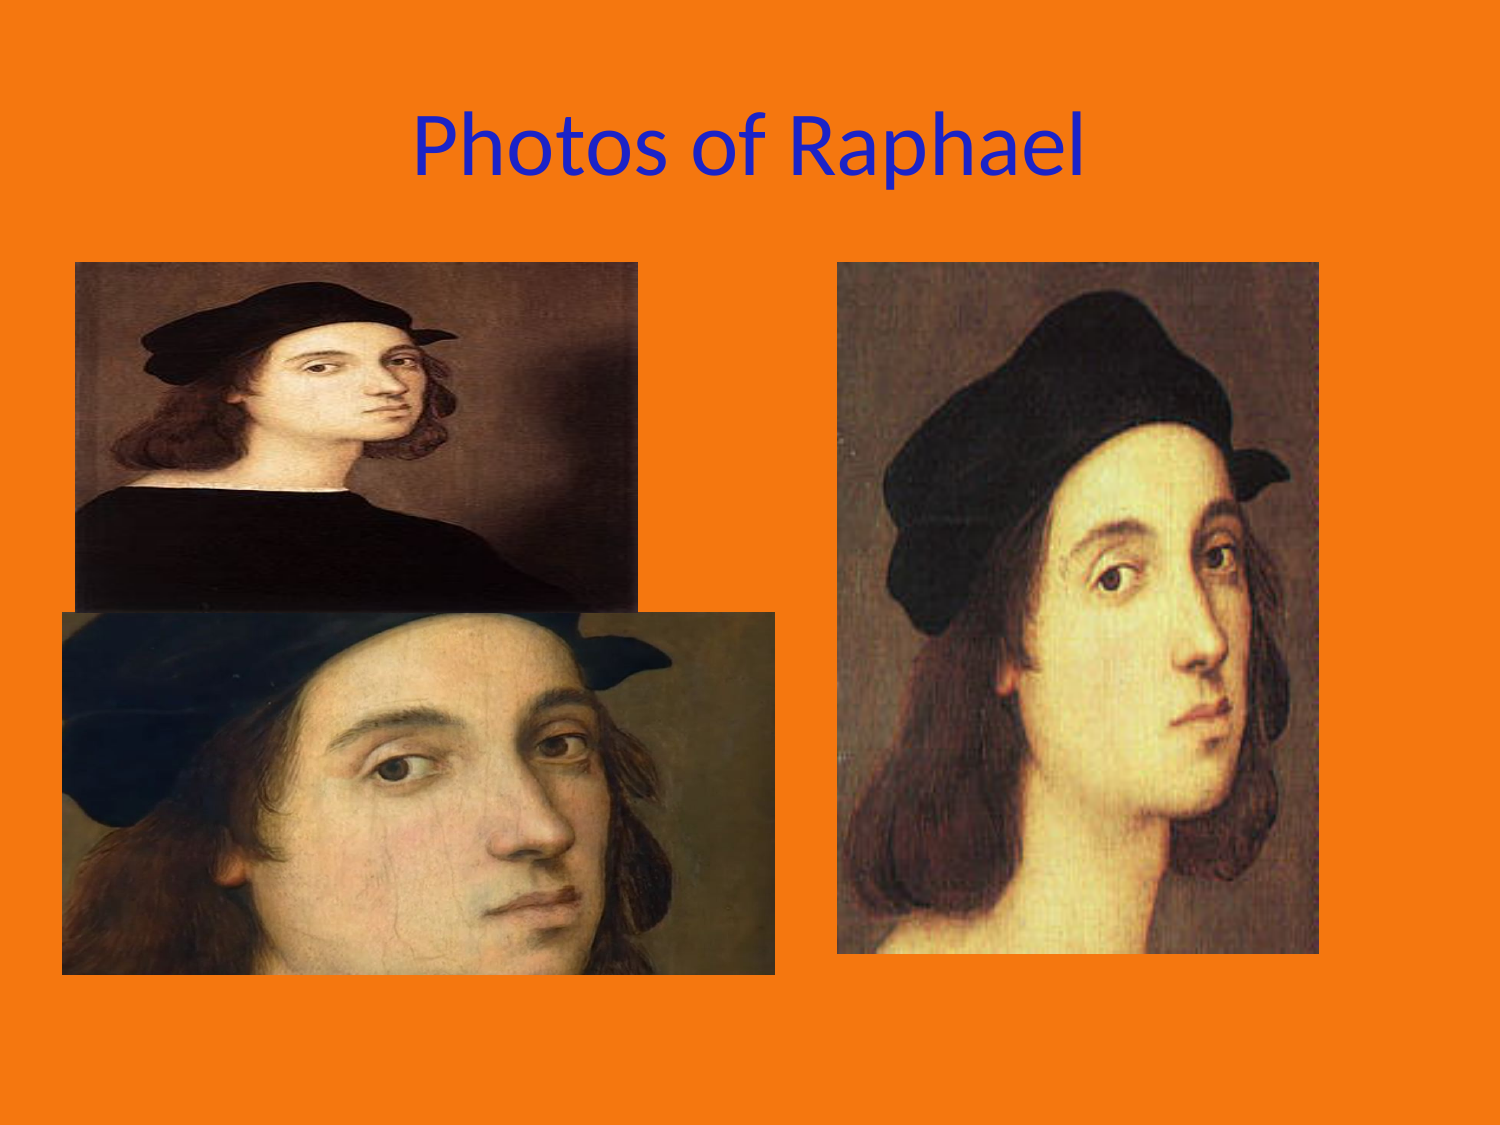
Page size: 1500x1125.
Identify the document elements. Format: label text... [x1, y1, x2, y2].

title Photos of Raphael [75, 45, 1425, 233]
picture [837, 262, 1319, 954]
picture [62, 262, 776, 976]
